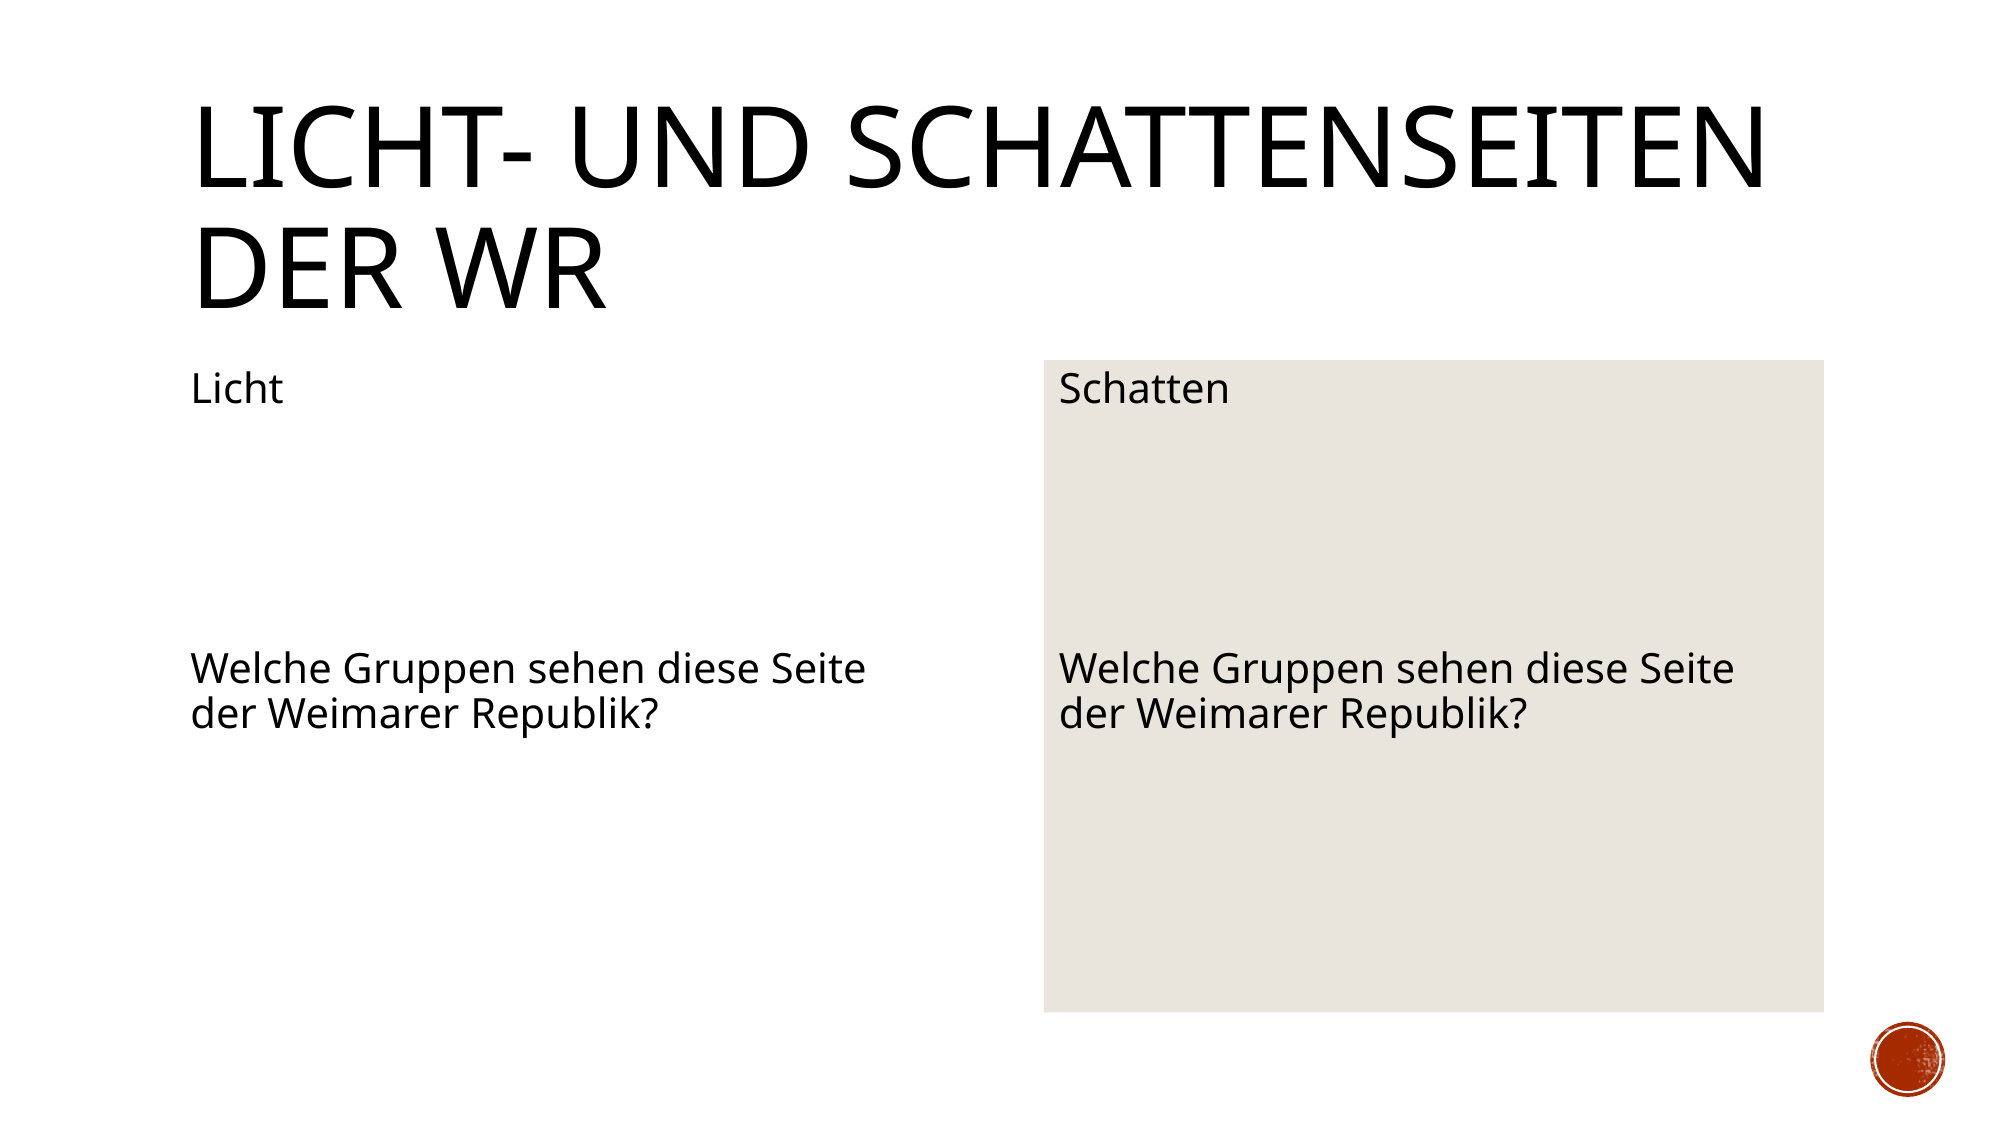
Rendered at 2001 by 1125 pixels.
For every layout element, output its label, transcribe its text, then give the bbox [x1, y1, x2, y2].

title Licht- und Schattenseiten der WR [175, 79, 1826, 344]
list Licht Welche Gruppen sehen diese Seite der Weimarer Republik? [175, 360, 956, 1013]
list Schatten Welche Gruppen sehen diese Seite der Weimarer Republik? [1043, 360, 1824, 1013]
